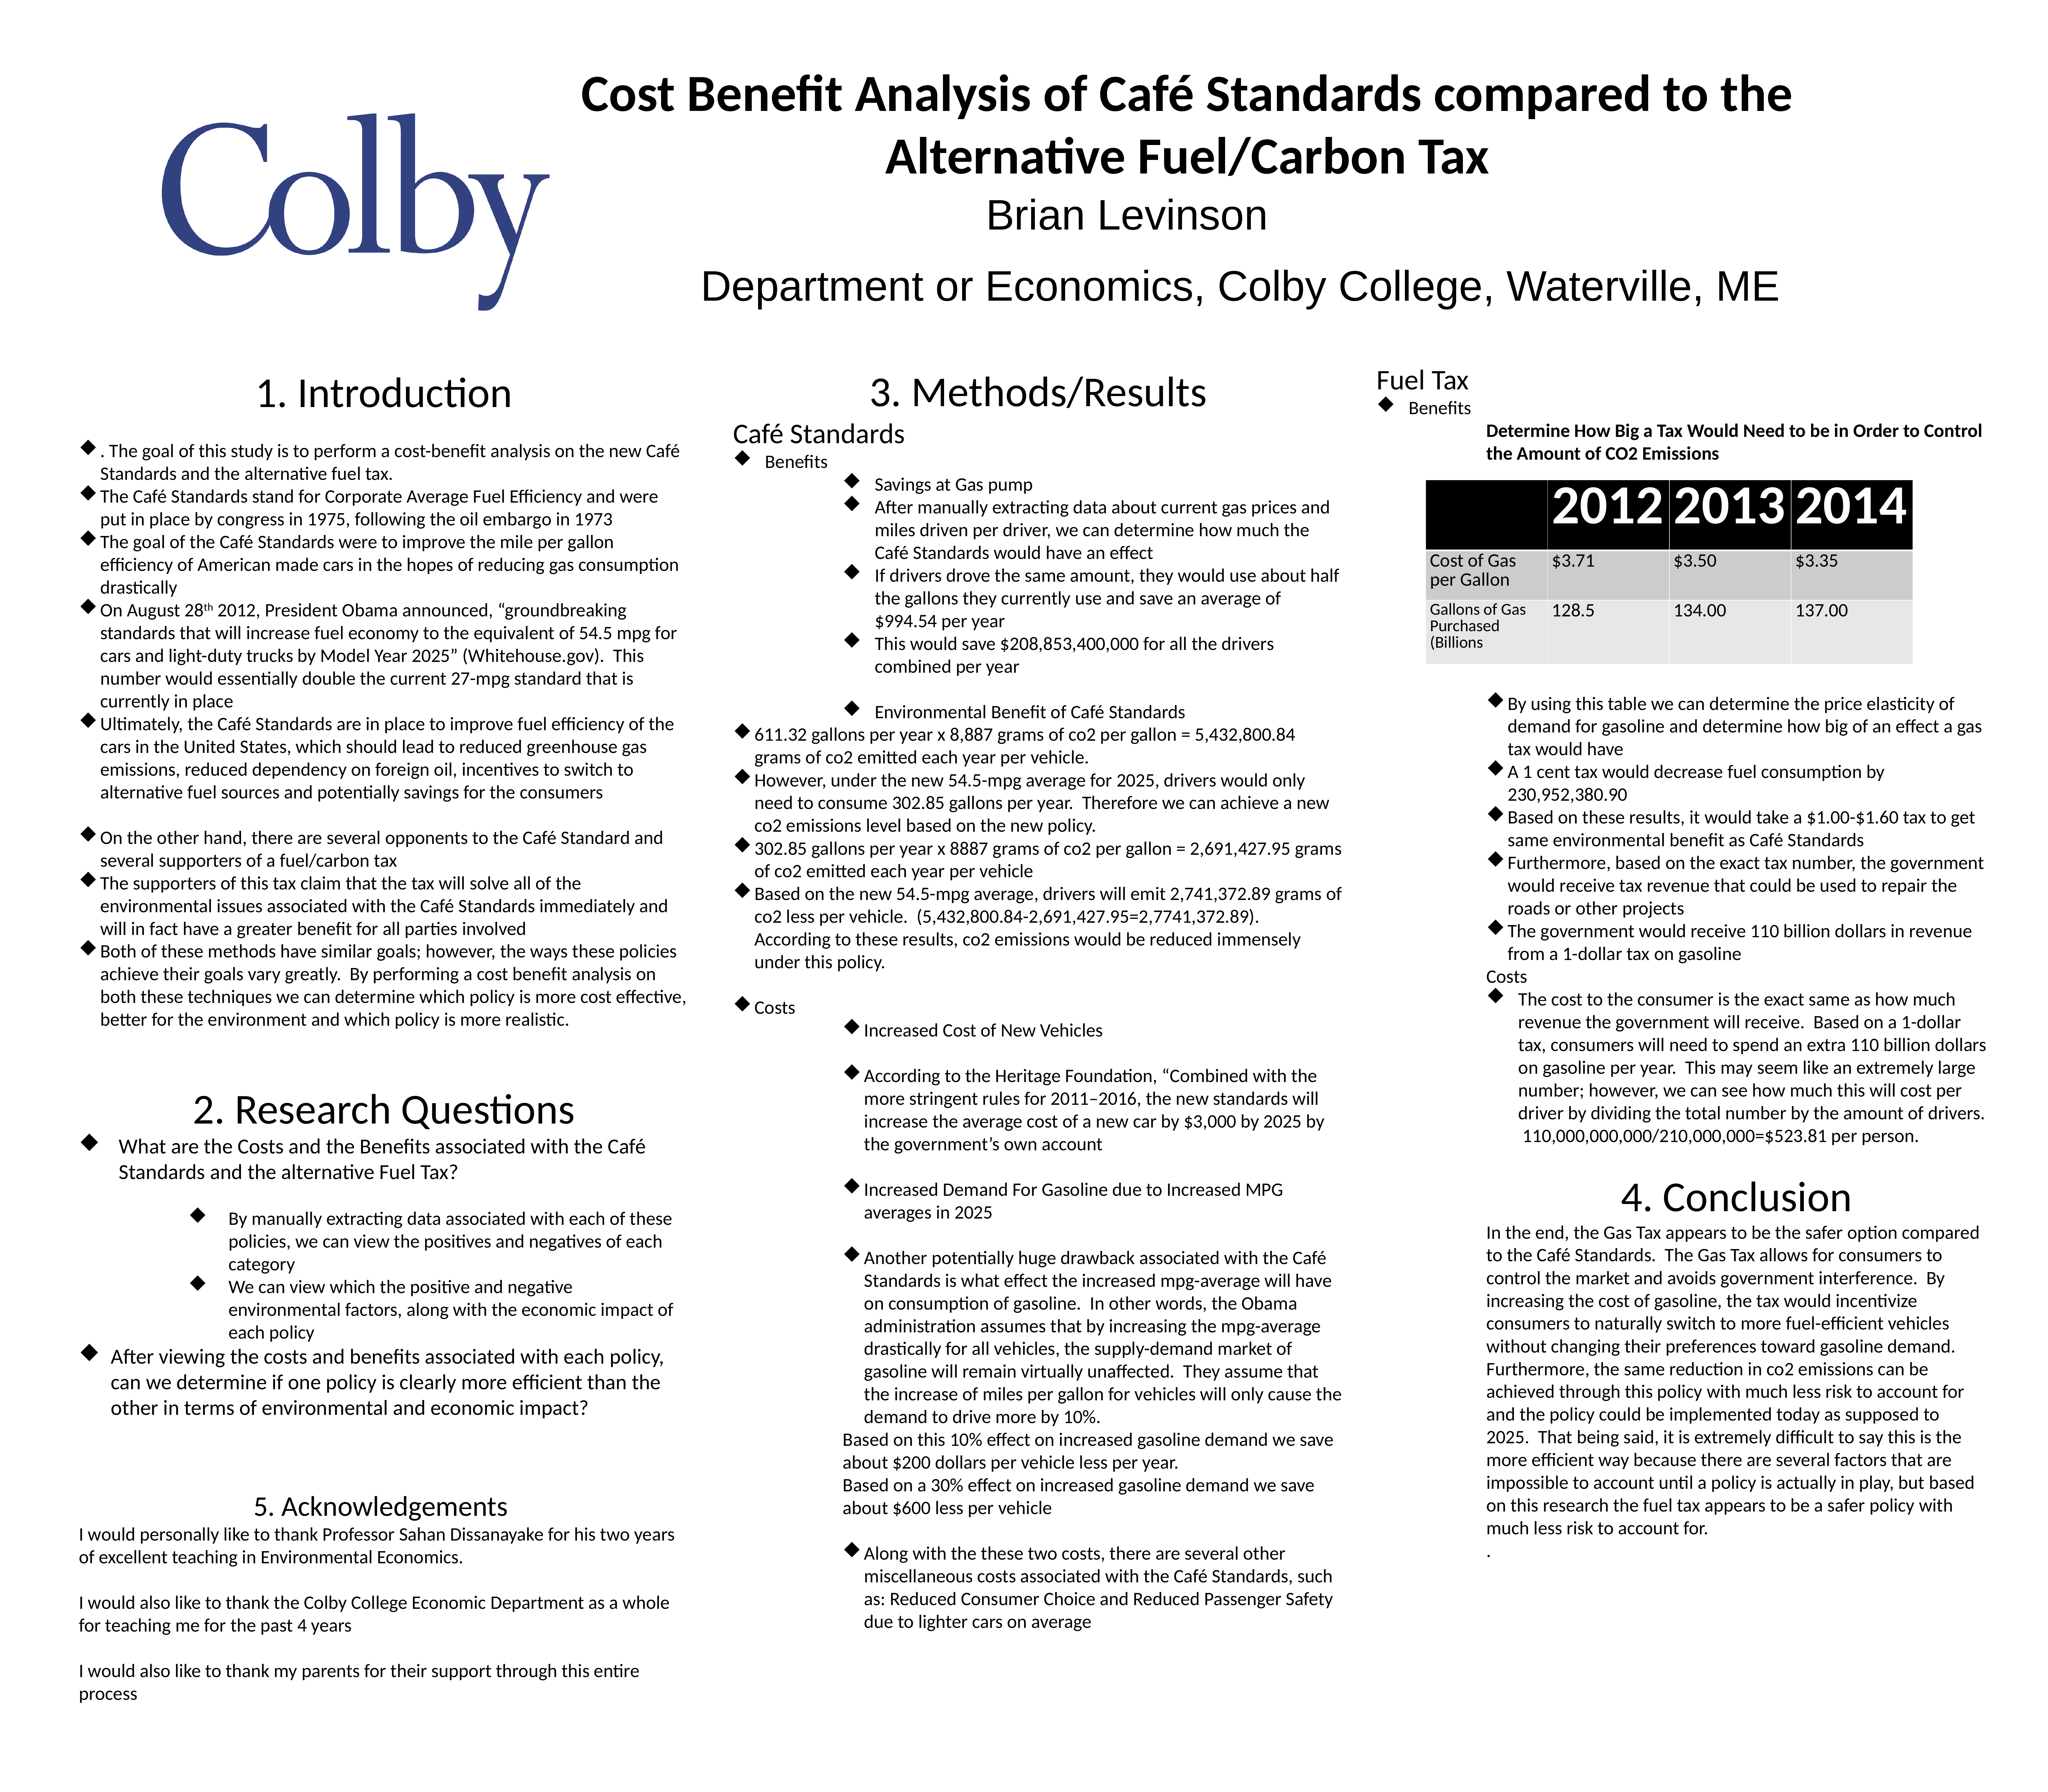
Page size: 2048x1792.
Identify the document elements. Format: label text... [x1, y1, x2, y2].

table_cell 134.00 [1670, 600, 1791, 664]
table_header 2012 [1548, 480, 1669, 550]
table_cell 137.00 [1791, 600, 1913, 664]
table_cell $3.71 [1548, 551, 1669, 600]
table_cell Gallons of Gas Purchased (Billions [1426, 600, 1547, 664]
table_header 2013 [1670, 480, 1791, 550]
table_cell 128.5 [1548, 600, 1669, 664]
text_box Fuel Tax Benefits Determine How Big a Tax Would Need to be in Order to Control the Amount of CO2 Emissions By using this table we can determine the price elasticity of demand for gasoline and determine how big of an effect a gas tax would have A 1 cent tax would decrease fuel consumption by 230,952,380.90 Based on these results, it would take a $1.00-$1.60 tax to get same environmental benefit as Café Standards Furthermore, based on the exact tax number, the government would receive tax revenue that could be used to repair the roads or other projects The government would receive 110 billion dollars in revenue from a 1-dollar tax on gasoline Costs The cost to the consumer is the exact same as how much revenue the government will receive. Based on a 1-dollar tax, consumers will need to spend an extra 110 billion dollars on gasoline per year. This may seem like an extremely large number; however, we can see how much this will cost per driver by dividing the total number by the amount of drivers. 110,000,000,000/210,000,000=$523.81 per person. 4. Conclusion In the end, the Gas Tax appears to be the safer option compared to the Café Standards. The Gas Tax allows for consumers to control the market and avoids government interference. By increasing the cost of gasoline, the tax would incentivize consumers to naturally switch to more fuel-efficient vehicles without changing their preferences toward gasoline demand. Furthermore, the same reduction in co2 emissions can be achieved through this policy with much less risk to account for and the policy could be implemented today as supposed to 2025. That being said, it is extremely difficult to say this is the more efficient way because there are several factors that are impossible to account until a policy is actually in play, but based on this research the fuel tax appears to be a safer policy with much less risk to account for. . [1372, 359, 1991, 1586]
table_cell Cost of Gas per Gallon [1426, 551, 1547, 600]
text_box 3. Methods/Results Café Standards Benefits Savings at Gas pump After manually extracting data about current gas prices and miles driven per driver, we can determine how much the Café Standards would have an effect If drivers drove the same amount, they would use about half the gallons they currently use and save an average of $994.54 per year This would save $208,853,400,000 for all the drivers combined per year Environmental Benefit of Café Standards 611.32 gallons per year x 8,887 grams of co2 per gallon = 5,432,800.84 grams of co2 emitted each year per vehicle. However, under the new 54.5-mpg average for 2025, drivers would only need to consume 302.85 gallons per year. Therefore we can achieve a new co2 emissions level based on the new policy. 302.85 gallons per year x 8887 grams of co2 per gallon = 2,691,427.95 grams of co2 emitted each year per vehicle Based on the new 54.5-mpg average, drivers will emit 2,741,372.89 grams of co2 less per vehicle. (5,432,800.84-2,691,427.95=2,7741,372.89). According to these results, co2 emissions would be reduced immensely under this policy. Costs Increased Cost of New Vehicles According to the Heritage Foundation, “Combined with the more stringent rules for 2011–2016, the new standards will increase the average cost of a new car by $3,000 by 2025 by the government’s own account Increased Demand For Gasoline due to Increased MPG averages in 2025 Another potentially huge drawback associated with the Café Standards is what effect the increased mpg-average will have on consumption of gasoline. In other words, the Obama administration assumes that by increasing the mpg-average drastically for all vehicles, the supply-demand market of gasoline will remain virtually unaffected. They assume that the increase of miles per gallon for vehicles will only cause the demand to drive more by 10%. Based on this 10% effect on increased gasoline demand we save about $200 dollars per vehicle less per year. Based on a 30% effect on increased gasoline demand we save about $600 less per vehicle Along with the these two costs, there are several other miscellaneous costs associated with the Café Standards, such as: Reduced Consumer Choice and Reduced Passenger Safety due to lighter cars on average [729, 362, 1348, 1680]
table_header 2014 [1791, 480, 1913, 550]
table_cell $3.50 [1670, 551, 1791, 600]
text_box Cost Benefit Analysis of Café Standards compared to the Alternative Fuel/Carbon Tax [555, 57, 1820, 249]
table_header [1426, 480, 1547, 550]
picture [162, 113, 550, 311]
text_box Brian Levinson [551, 185, 1760, 240]
text_box 1. Introduction . The goal of this study is to perform a cost-benefit analysis on the new Café Standards and the alternative fuel tax. The Café Standards stand for Corporate Average Fuel Efficiency and were put in place by congress in 1975, following the oil embargo in 1973 The goal of the Café Standards were to improve the mile per gallon efficiency of American made cars in the hopes of reducing gas consumption drastically On August 28th 2012, President Obama announced, “groundbreaking standards that will increase fuel economy to the equivalent of 54.5 mpg for cars and light-duty trucks by Model Year 2025” (Whitehouse.gov). This number would essentially double the current 27-mpg standard that is currently in place Ultimately, the Café Standards are in place to improve fuel efficiency of the cars in the United States, which should lead to reduced greenhouse gas emissions, reduced dependency on foreign oil, incentives to switch to alternative fuel sources and potentially savings for the consumers On the other hand, there are several opponents to the Café Standard and several supporters of a fuel/carbon tax The supporters of this tax claim that the tax will solve all of the environmental issues associated with the Café Standards immediately and will in fact have a greater benefit for all parties involved Both of these methods have similar goals; however, the ways these policies achieve their goals vary greatly. By performing a cost benefit analysis on both these techniques we can determine which policy is more cost effective, better for the environment and which policy is more realistic. 2. Research Questions What are the Costs and the Benefits associated with the Café Standards and the alternative Fuel Tax? By manually extracting data associated with each of these policies, we can view the positives and negatives of each category We can view which the positive and negative environmental factors, along with the economic impact of each policy After viewing the costs and benefits associated with each policy, can we determine if one policy is clearly more efficient than the other in terms of environmental and economic impact? 5. Acknowledgements I would personally like to thank Professor Sahan Dissanayake for his two years of excellent teaching in Environmental Economics. I would also like to thank the Colby College Economic Department as a whole for teaching me for the past 4 years I would also like to thank my parents for their support through this entire process [75, 362, 693, 1740]
table_cell $3.35 [1791, 551, 1913, 600]
text_box Department or Economics, Colby College, Waterville, ME [608, 256, 1874, 311]
